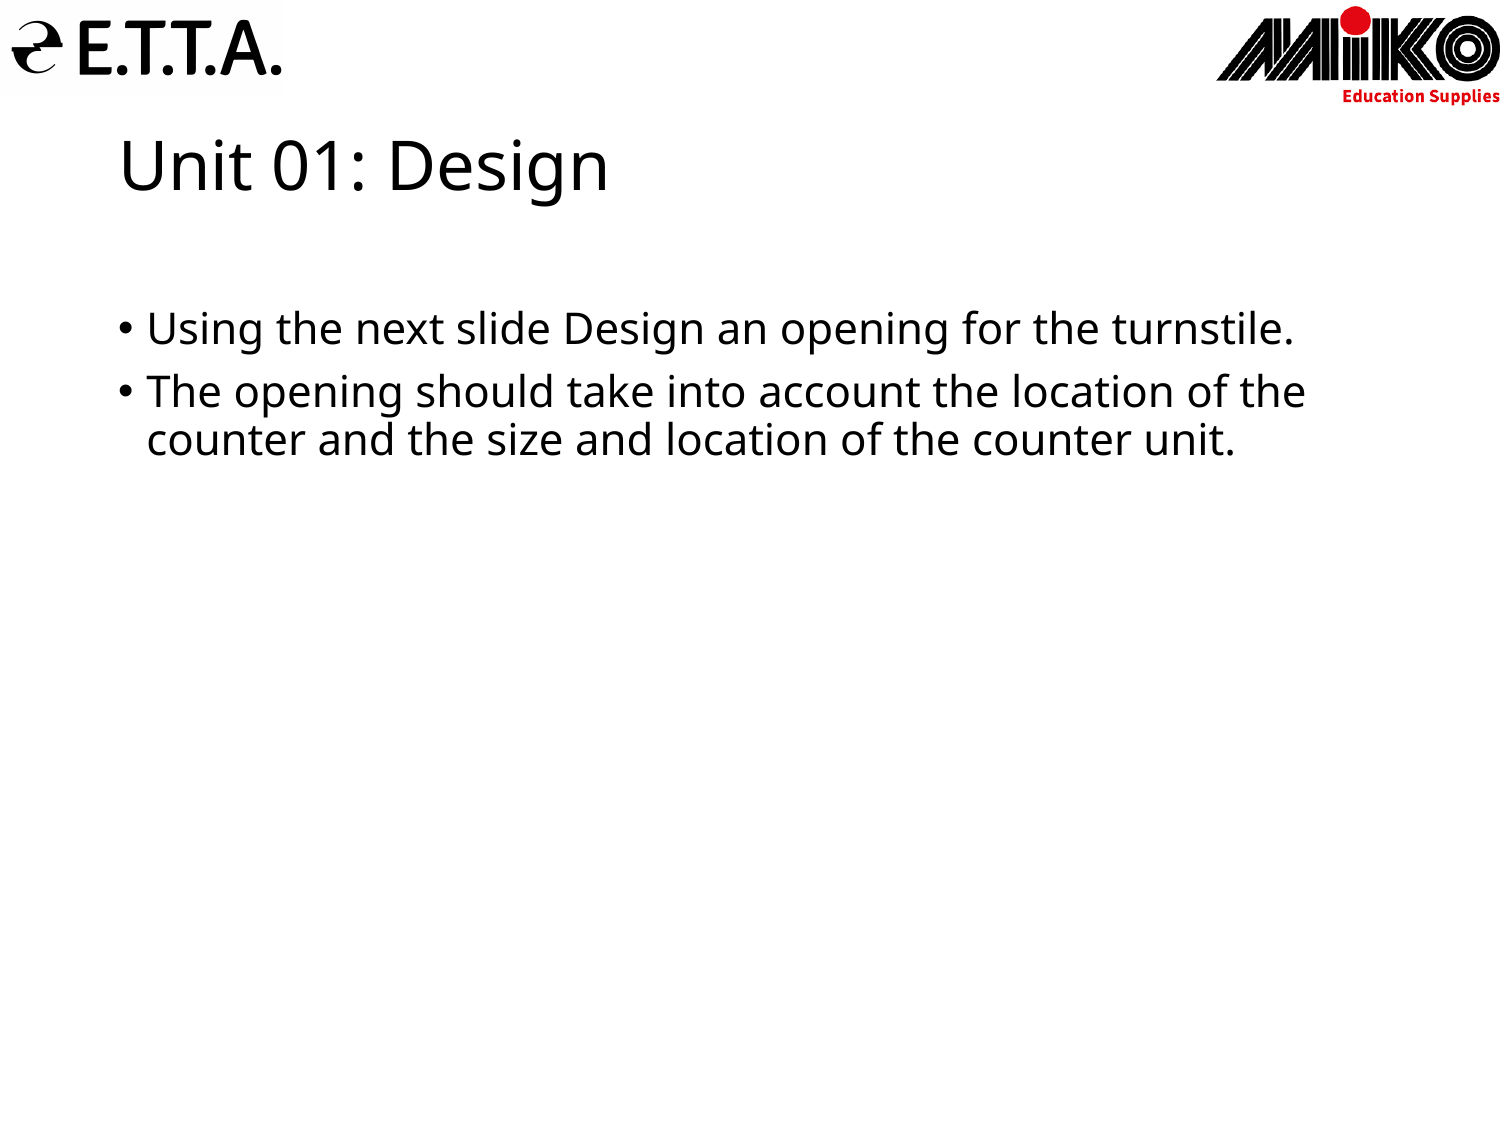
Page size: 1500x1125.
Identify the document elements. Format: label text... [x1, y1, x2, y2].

picture [0, 1, 284, 96]
title Unit 01: Design [103, 59, 1397, 278]
list Using the next slide Design an opening for the turnstile. The opening should take into account the location of the counter and the size and location of the counter unit. [103, 299, 1397, 1014]
picture [1216, 6, 1500, 109]
